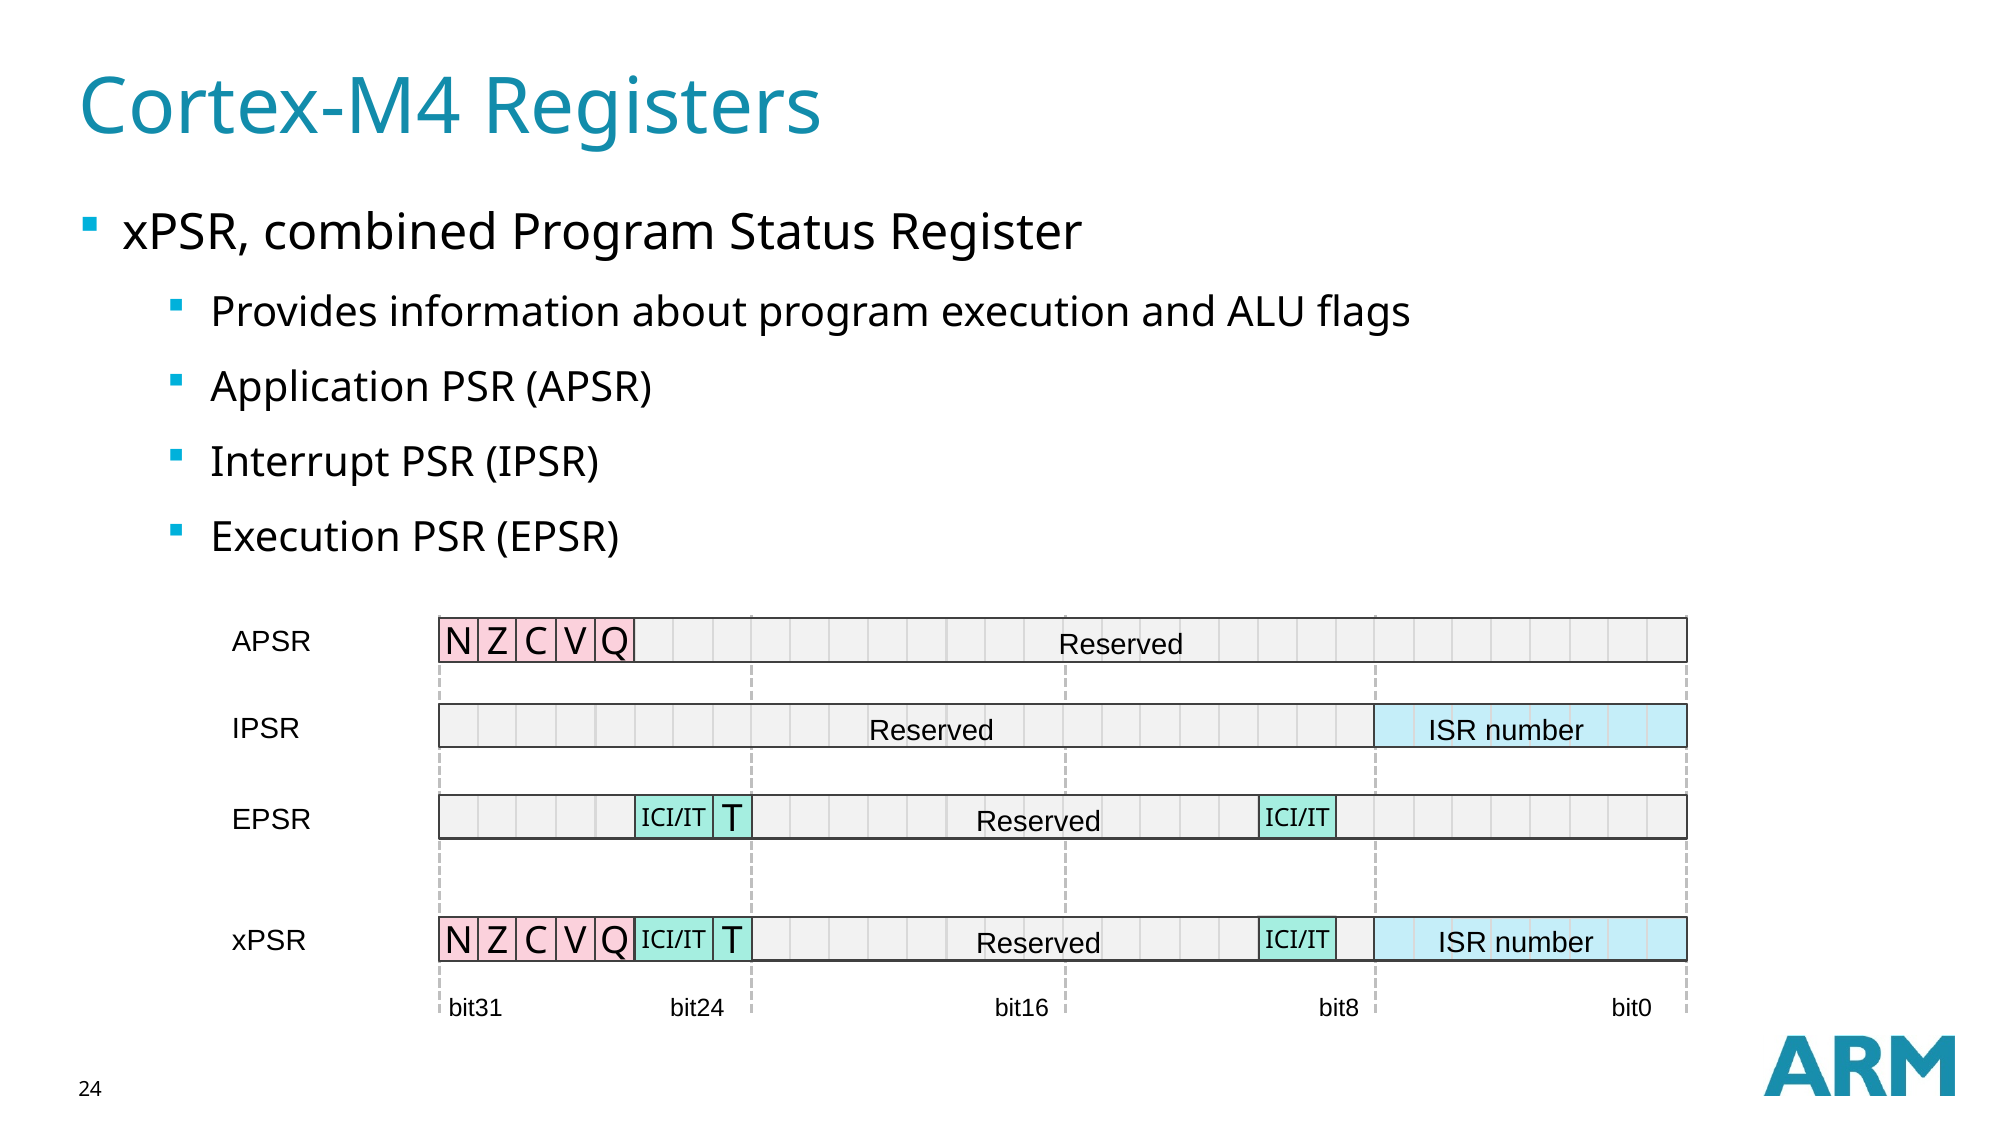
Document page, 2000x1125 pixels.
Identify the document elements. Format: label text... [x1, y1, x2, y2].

title Cortex-M4 Registers [78, 55, 1910, 150]
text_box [216, 615, 1700, 1026]
picture [1763, 1035, 1955, 1096]
list xPSR, combined Program Status Register Provides information about program execution and ALU flags Application PSR (APSR) Interrupt PSR (IPSR) Execution PSR (EPSR) [78, 200, 1909, 575]
